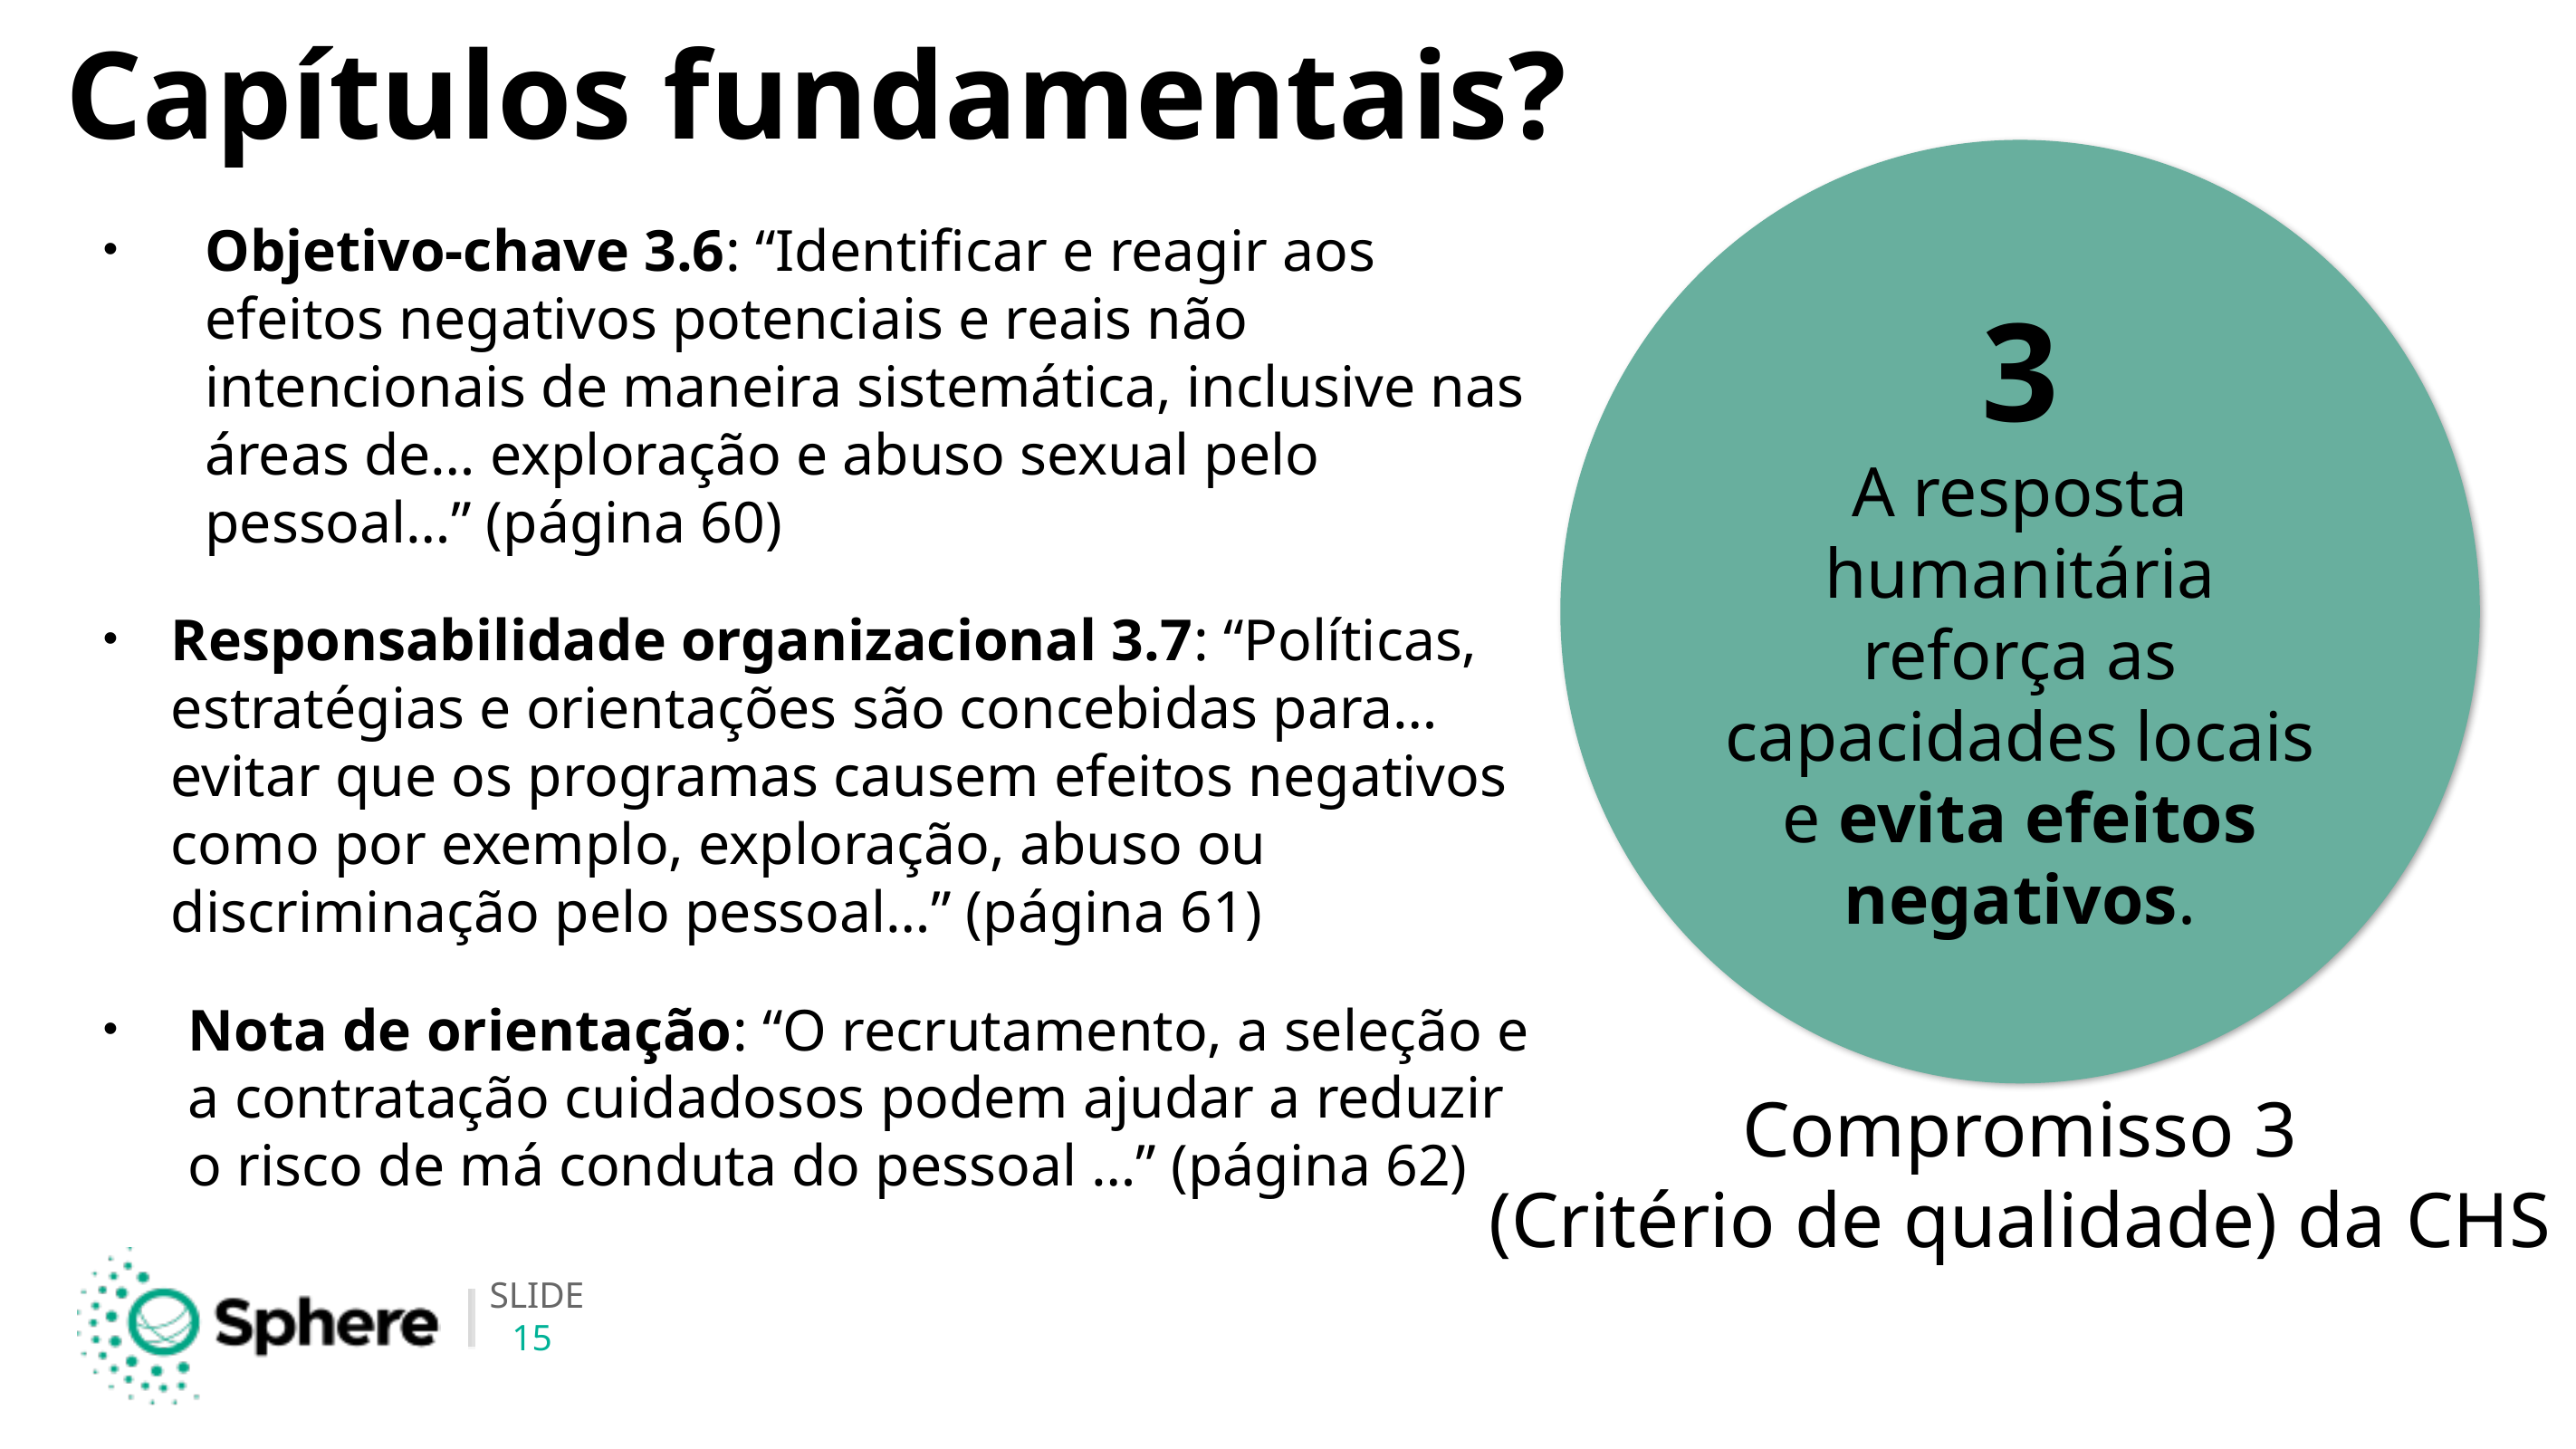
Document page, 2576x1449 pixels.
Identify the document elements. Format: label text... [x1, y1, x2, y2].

text_box Compromisso 3 (Critério de qualidade) da CHS [1480, 1073, 2560, 1270]
list Objetivo-chave 3.6: “Identificar e reagir aos efeitos negativos potenciais e reais não intencionais de maneira sistemática, inclusive nas áreas de… exploração e abuso sexual pelo pessoal…” (página 60) Responsabilidade organizacional 3.7: “Políticas, estratégias e orientações são concebidas para… evitar que os programas causem efeitos negativos como por exemplo, exploração, abuso ou discriminação pelo pessoal…” (página 61) Nota de orientação: “O recrutamento, a seleção e a contratação cuidadosos podem ajudar a reduzir o risco de má conduta do pessoal …” (página 62) [95, 206, 1561, 1251]
title Capítulos fundamentais? [57, 10, 2131, 179]
text_box 3 A resposta humanitária reforça as capacidades locais e evita efeitos negativos. [1560, 139, 2480, 1073]
picture [468, 1289, 479, 1349]
slide_number 15 [503, 1307, 561, 1367]
picture [77, 1247, 441, 1407]
